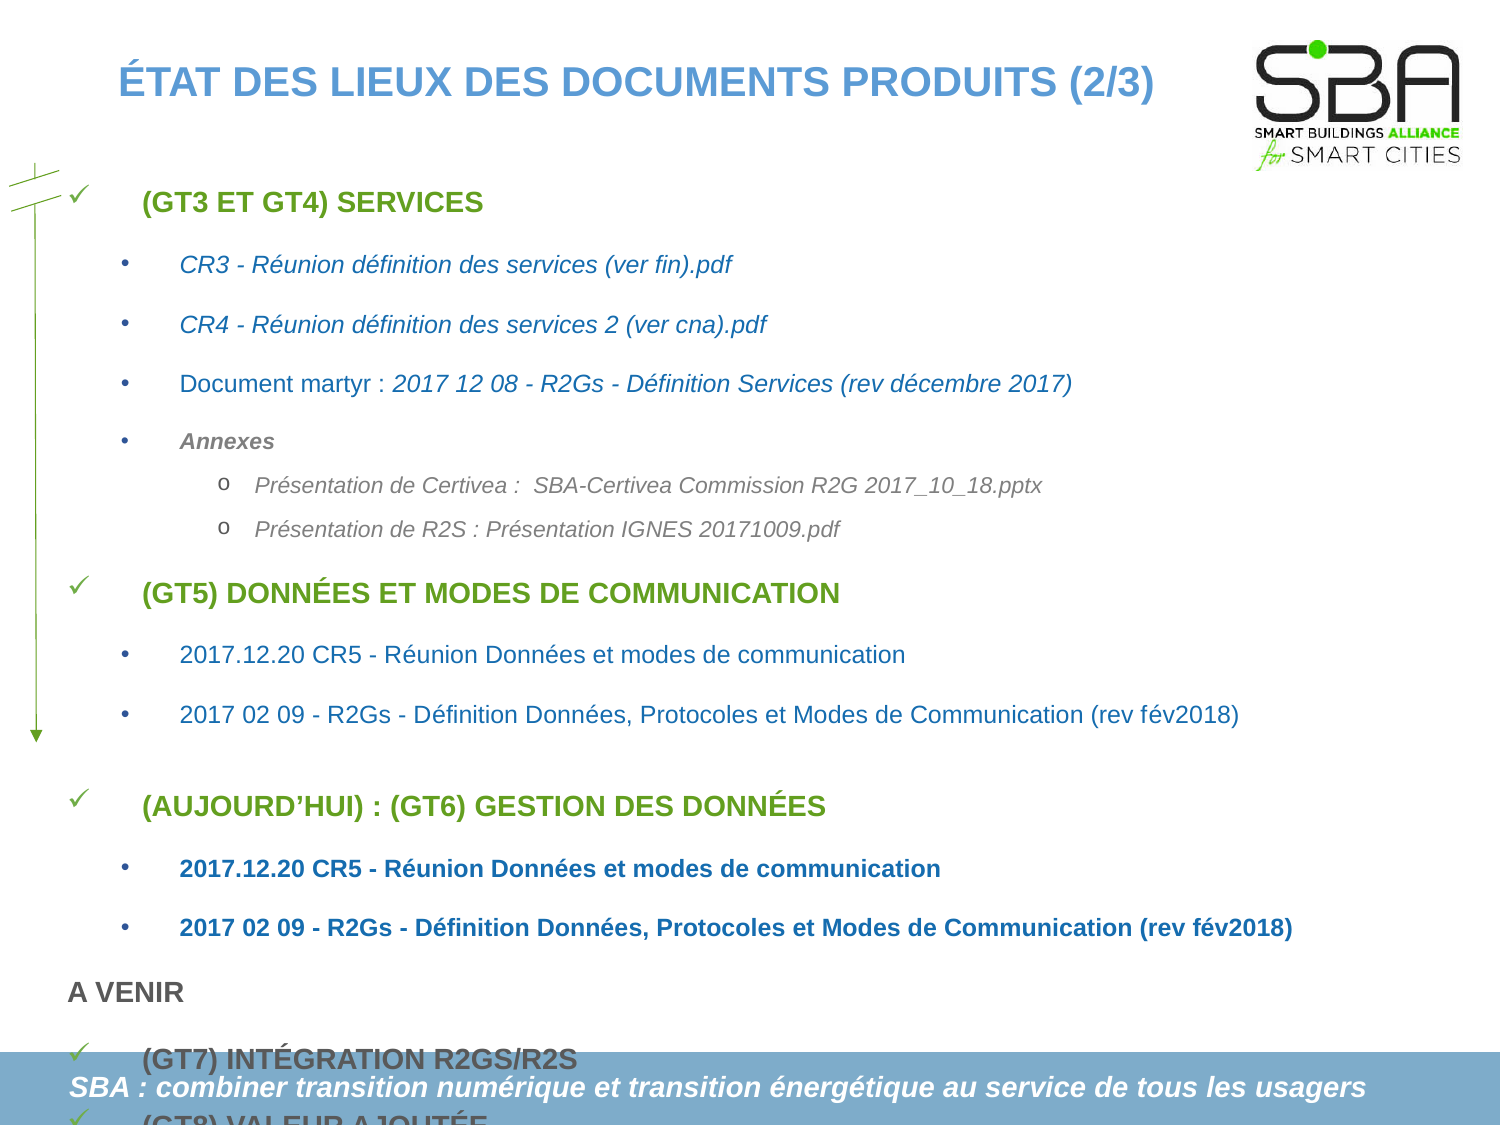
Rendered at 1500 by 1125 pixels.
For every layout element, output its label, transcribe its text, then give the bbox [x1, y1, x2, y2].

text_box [0, 162, 62, 743]
title ÉTAT DES LIEUX DES DOCUMENTS PRODUITS (2/3) [103, 25, 1232, 141]
picture [1252, 40, 1463, 171]
text_box (Aujourd’hui) : (GT6) Gestion des données 2017.12.20 CR5 - Réunion Données et modes de communication 2017 02 09 - R2Gs - Définition Données, Protocoles et Modes de Communication (rev fév2018) A venir (GT7) Intégration R2Gs/R2S (GT8) Valeur ajoutée [52, 772, 1432, 1034]
list (GT3 et GT4) Services CR3 - Réunion définition des services (ver fin).pdf CR4 - Réunion définition des services 2 (ver cna).pdf Document martyr : 2017 12 08 - R2Gs - Définition Services (rev décembre 2017) Annexes Présentation de Certivea : SBA-Certivea Commission R2G 2017_10_18.pptx Présentation de R2S : Présentation IGNES 20171009.pdf (GT5) Données et modes de communication 2017.12.20 CR5 - Réunion Données et modes de communication 2017 02 09 - R2Gs - Définition Données, Protocoles et Modes de Communication (rev fév2018) [62, 169, 1438, 743]
